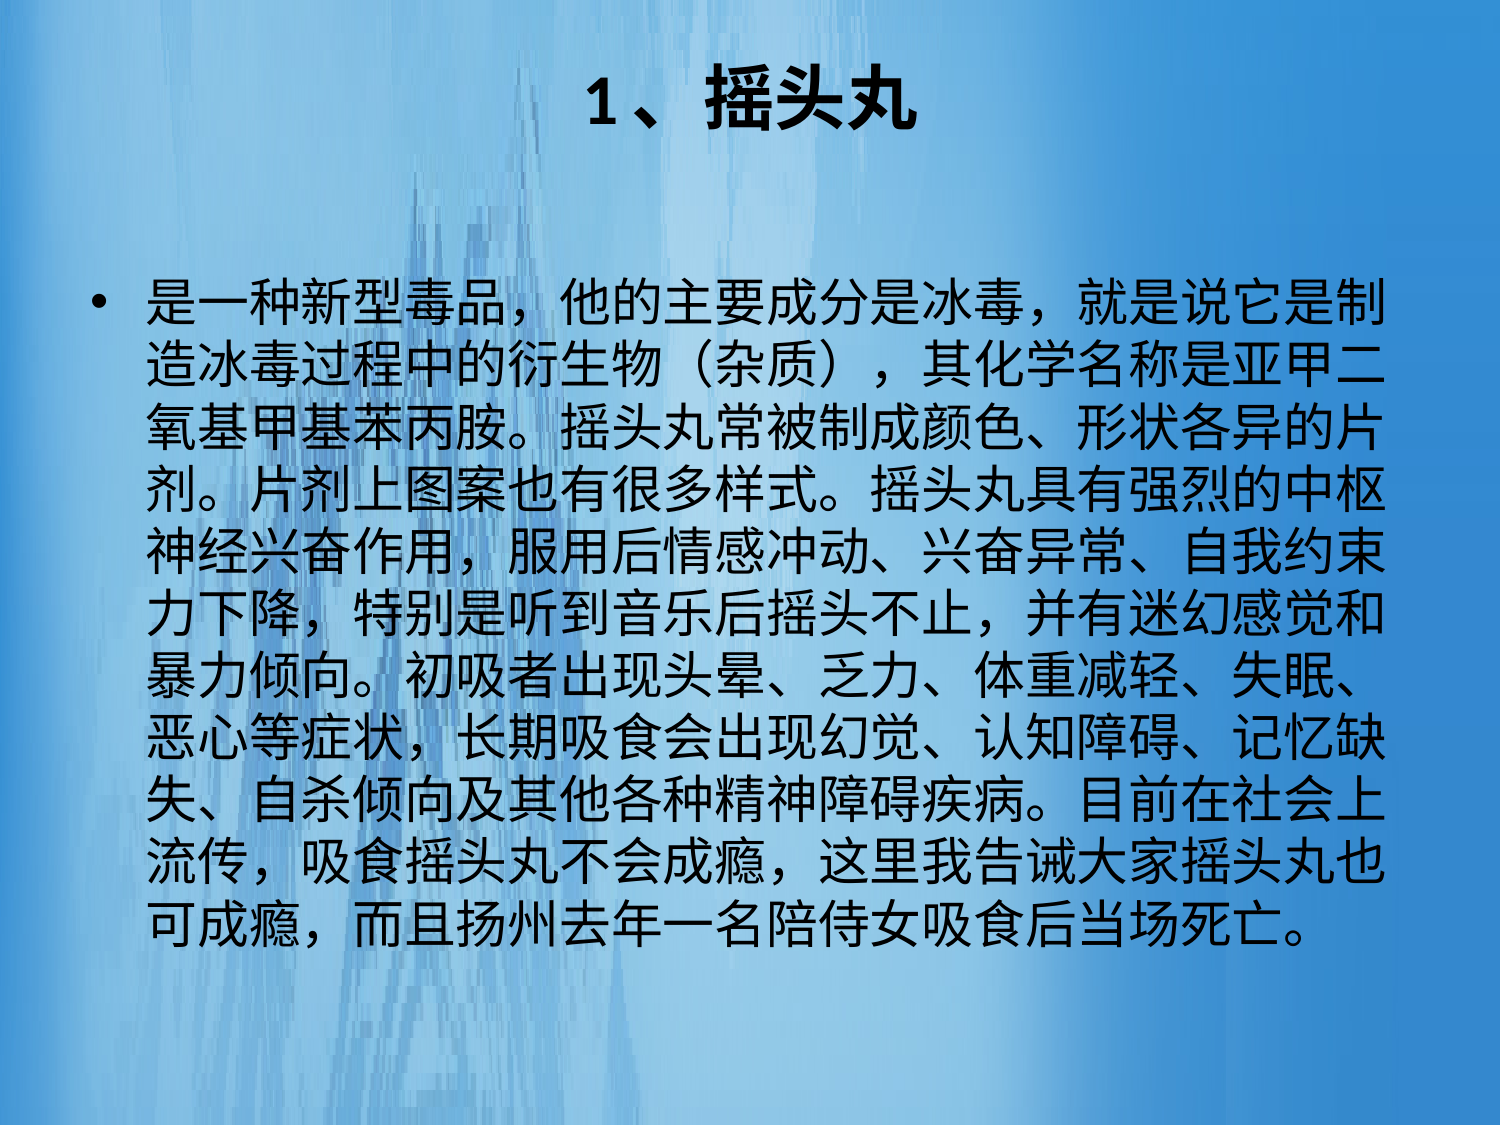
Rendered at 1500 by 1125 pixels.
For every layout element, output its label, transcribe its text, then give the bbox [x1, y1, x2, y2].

title 1、摇头丸 [75, 45, 1425, 233]
picture [0, 0, 1500, 1125]
list 是一种新型毒品，他的主要成分是冰毒，就是说它是制造冰毒过程中的衍生物（杂质），其化学名称是亚甲二氧基甲基苯丙胺。摇头丸常被制成颜色、形状各异的片剂。片剂上图案也有很多样式。摇头丸具有强烈的中枢神经兴奋作用，服用后情感冲动、兴奋异常、自我约束力下降，特别是听到音乐后摇头不止，并有迷幻感觉和暴力倾向。初吸者出现头晕、乏力、体重减轻、失眠、恶心等症状，长期吸食会出现幻觉、认知障碍、记忆缺失、自杀倾向及其他各种精神障碍疾病。目前在社会上流传，吸食摇头丸不会成瘾，这里我告诫大家摇头丸也可成瘾，而且扬州去年一名陪侍女吸食后当场死亡。 [75, 262, 1425, 1005]
